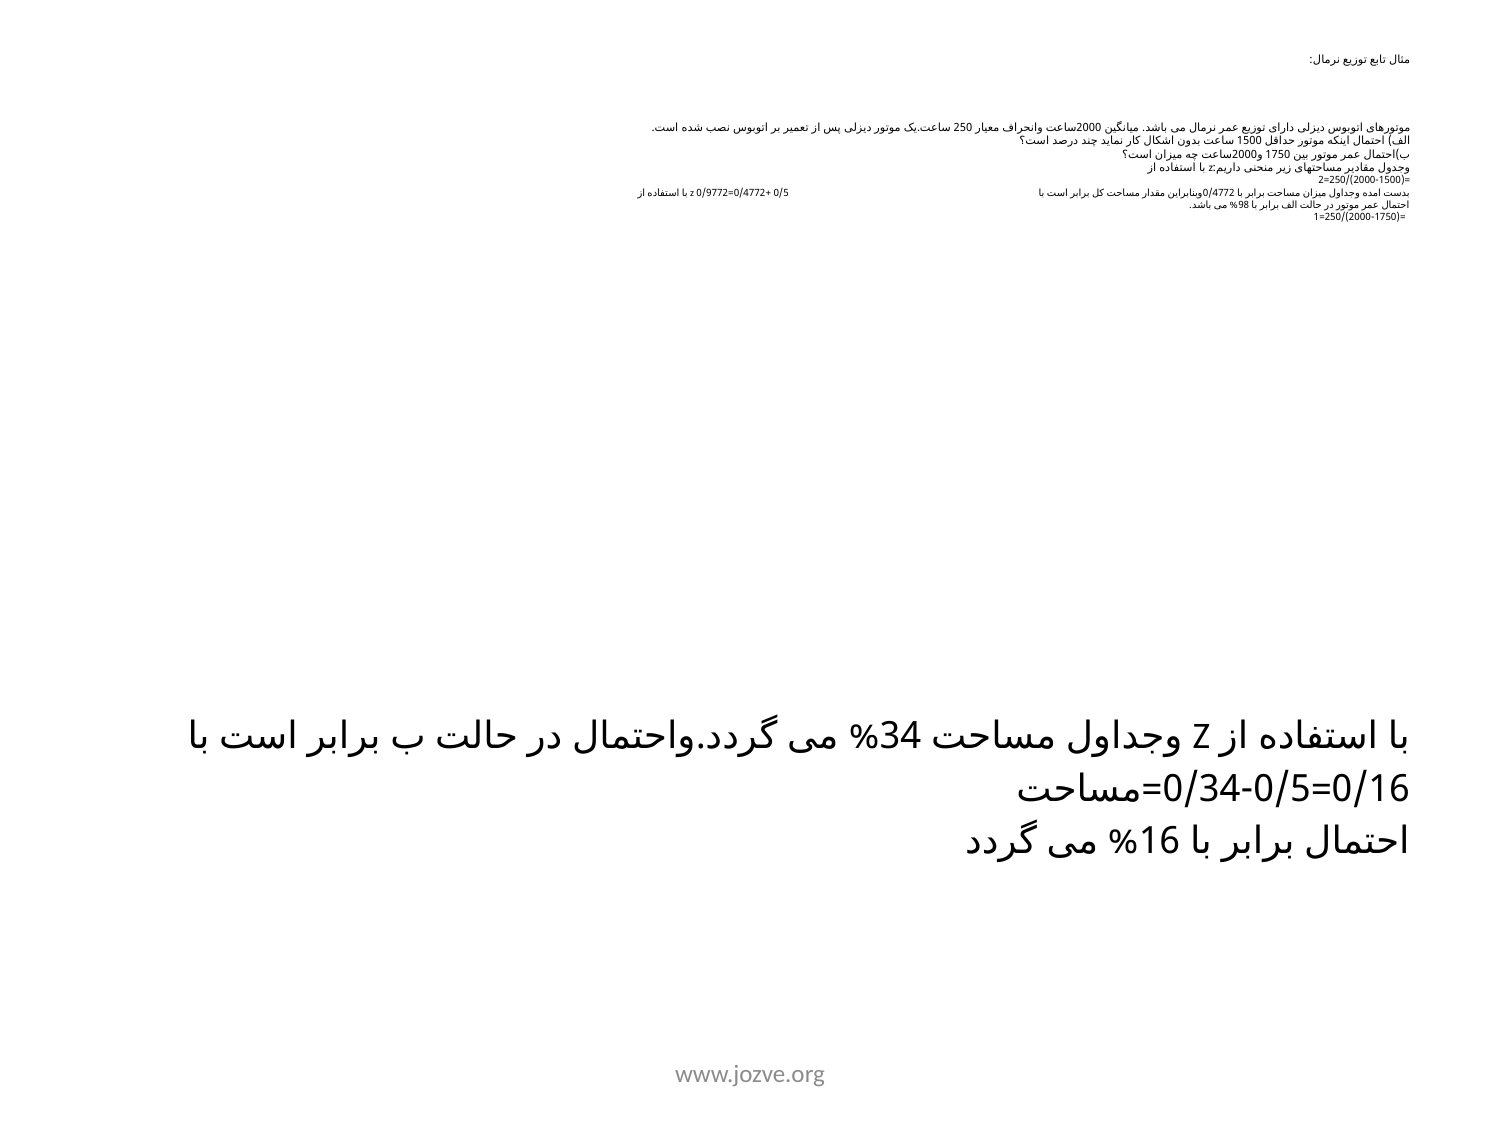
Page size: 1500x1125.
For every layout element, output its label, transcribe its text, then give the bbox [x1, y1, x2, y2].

list با استفاده از Z وجداول مساحت 34% می گردد.واحتمال در حالت ب برابر است با 0/16=0/34-0/5=مساحت احتمال برابر با 16% می گردد [75, 149, 1425, 1005]
footer www.jozve.org [512, 1042, 988, 1103]
